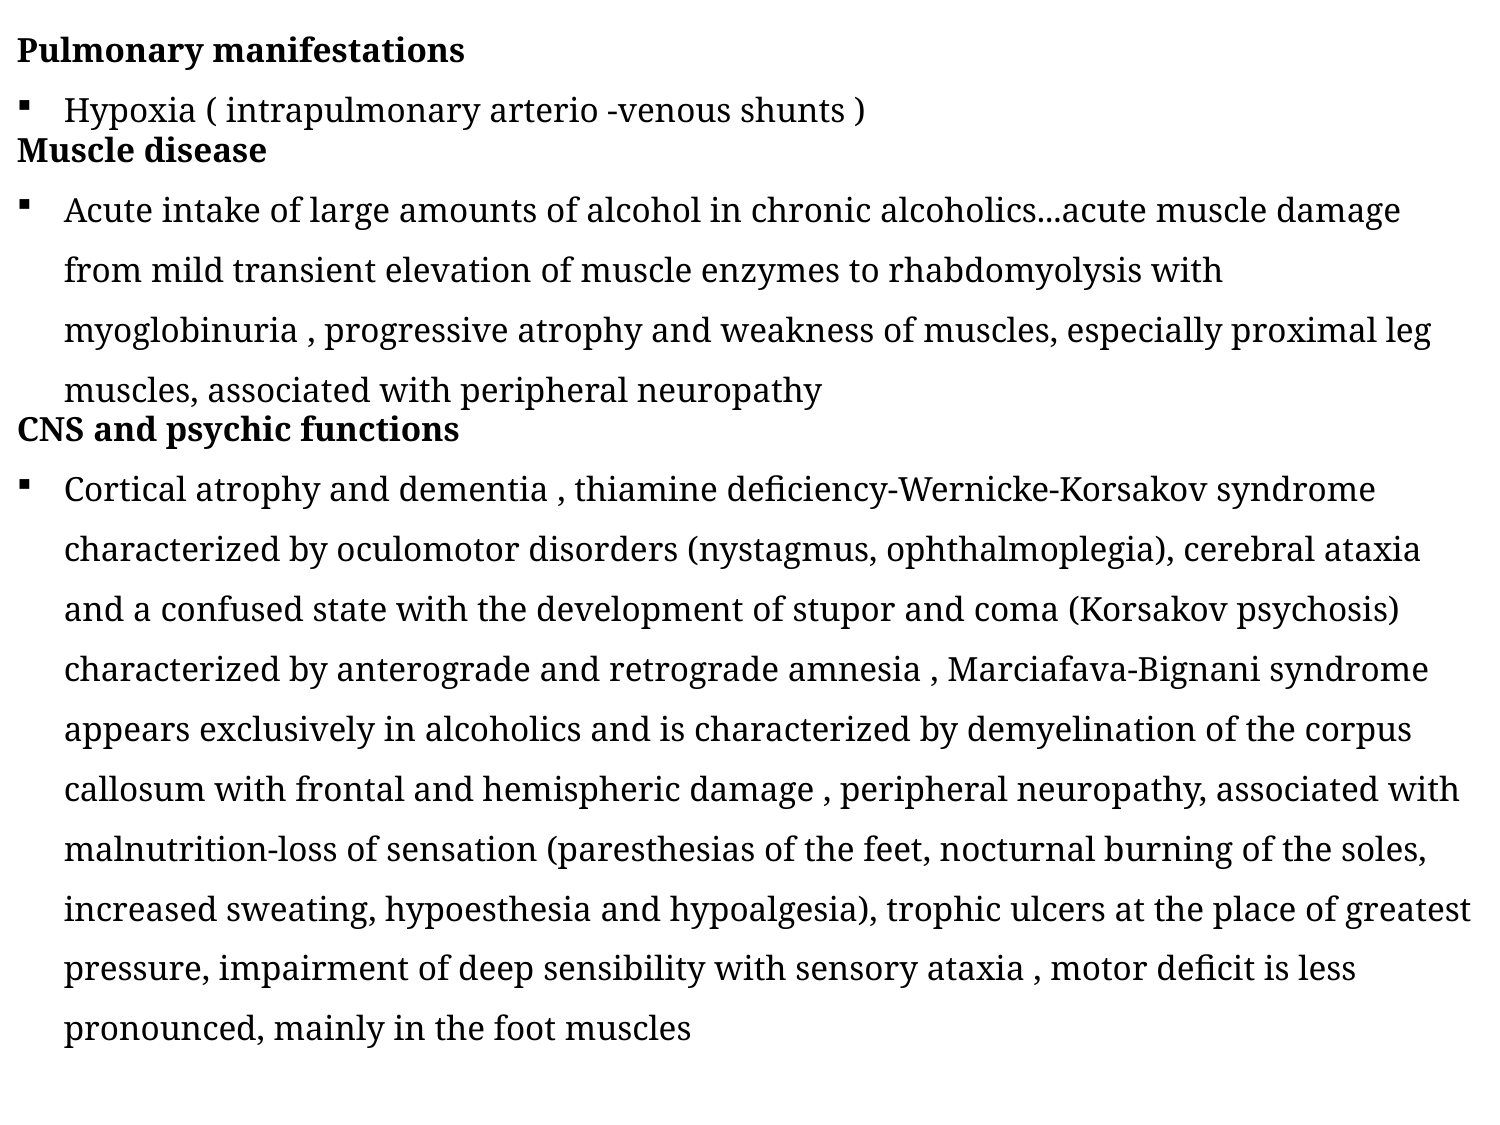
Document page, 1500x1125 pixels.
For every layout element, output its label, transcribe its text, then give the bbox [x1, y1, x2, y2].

text_box Pulmonary manifestations Hypoxia ( intrapulmonary arterio -venous shunts ) Muscle disease Acute intake of large amounts of alcohol in chronic alcoholics...acute muscle damage from mild transient elevation of muscle enzymes to rhabdomyolysis with myoglobinuria , progressive atrophy and weakness of muscles, especially proximal leg muscles, associated with peripheral neuropathy CNS and psychic functions Cortical atrophy and dementia , thiamine deficiency-Wernicke-Korsakov syndrome characterized by oculomotor disorders (nystagmus, ophthalmoplegia), cerebral ataxia and a confused state with the development of stupor and coma (Korsakov psychosis) characterized by anterograde and retrograde amnesia , Marciafava-Bignani syndrome appears exclusively in alcoholics and is characterized by demyelination of the corpus callosum with frontal and hemispheric damage , peripheral neuropathy, associated with malnutrition-loss of sensation (paresthesias of the feet, nocturnal burning of the soles, increased sweating, hypoesthesia and hypoalgesia), trophic ulcers at the place of greatest pressure, impairment of deep sensibility with sensory ataxia , motor deficit is less pronounced, mainly in the foot muscles [2, 2, 1500, 1123]
